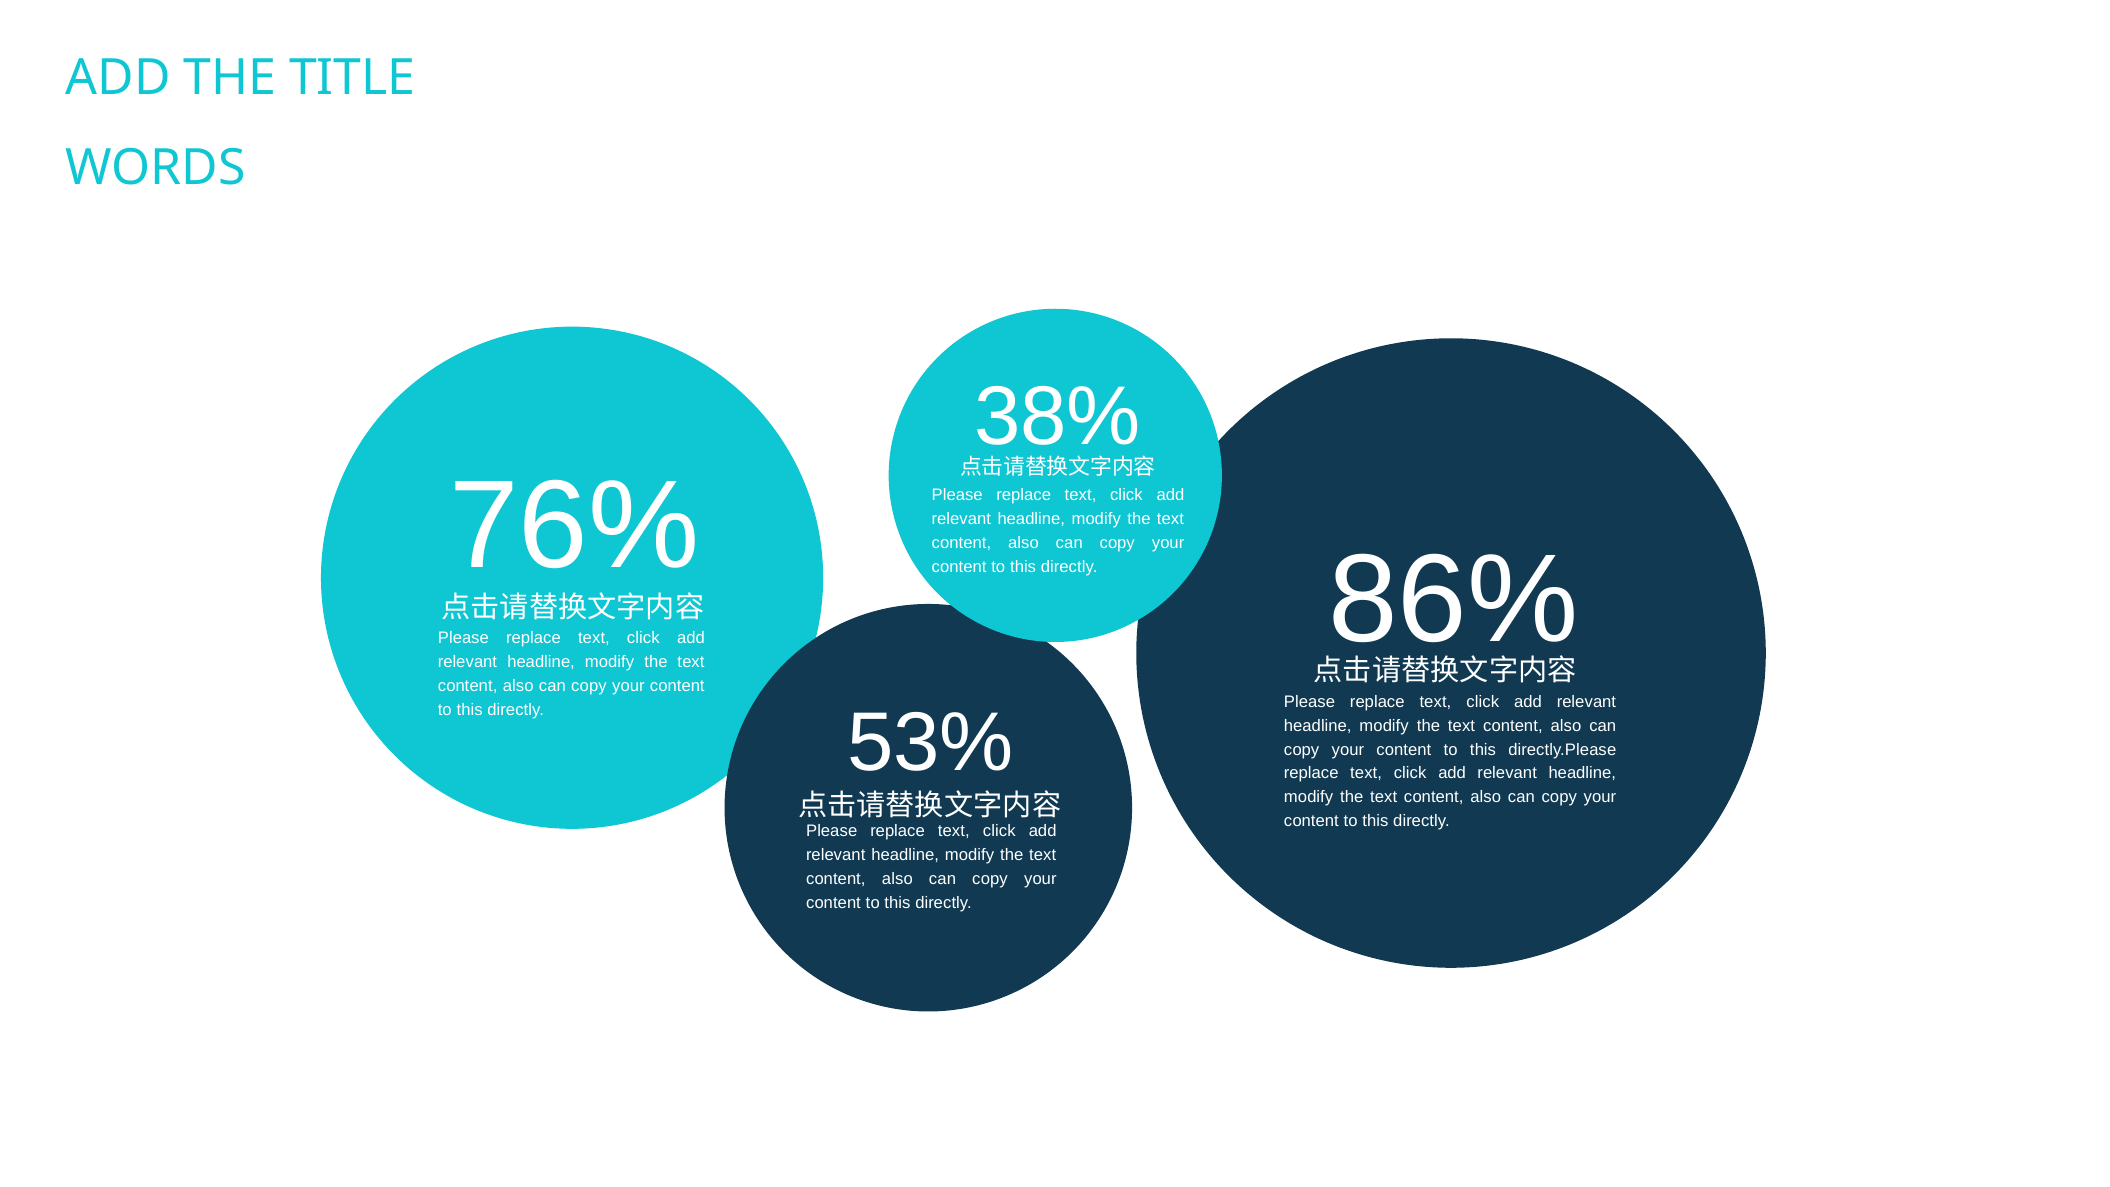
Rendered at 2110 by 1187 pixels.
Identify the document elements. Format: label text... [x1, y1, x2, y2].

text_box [724, 603, 1133, 1012]
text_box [1136, 338, 1766, 968]
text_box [320, 326, 824, 829]
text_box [888, 308, 1222, 642]
text_box ADD THE TITLE WORDS [50, 7, 583, 202]
